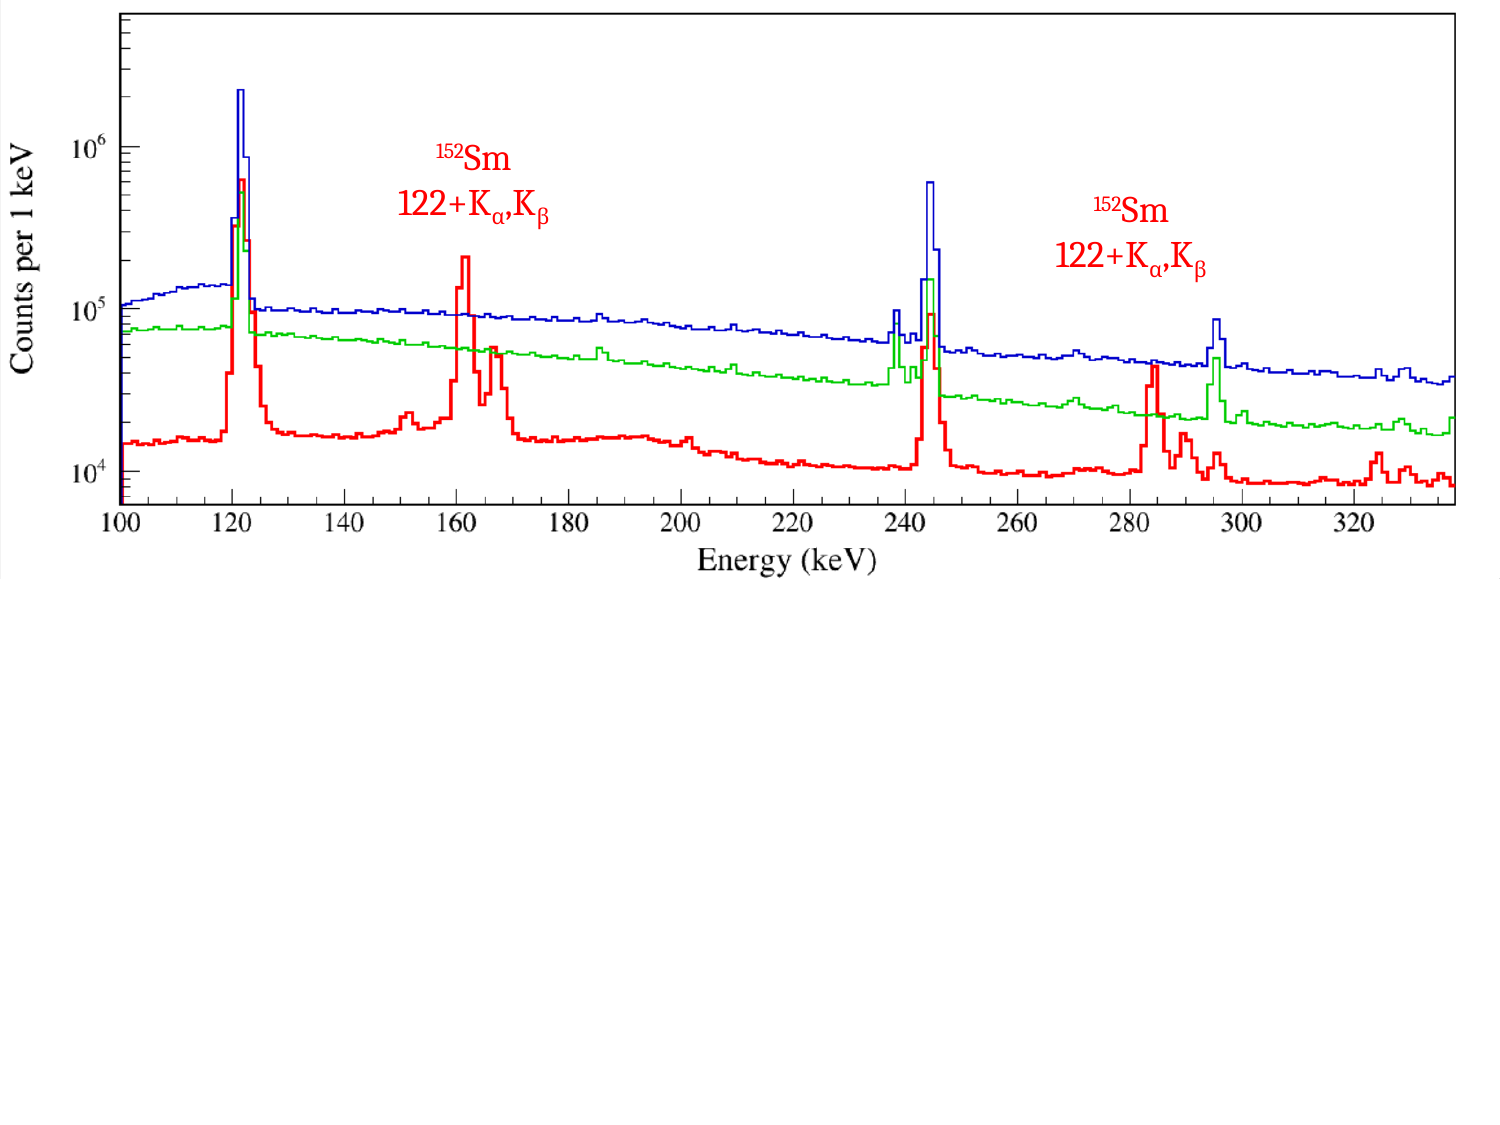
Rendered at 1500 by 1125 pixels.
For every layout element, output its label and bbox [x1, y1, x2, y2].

picture [0, 0, 1500, 579]
